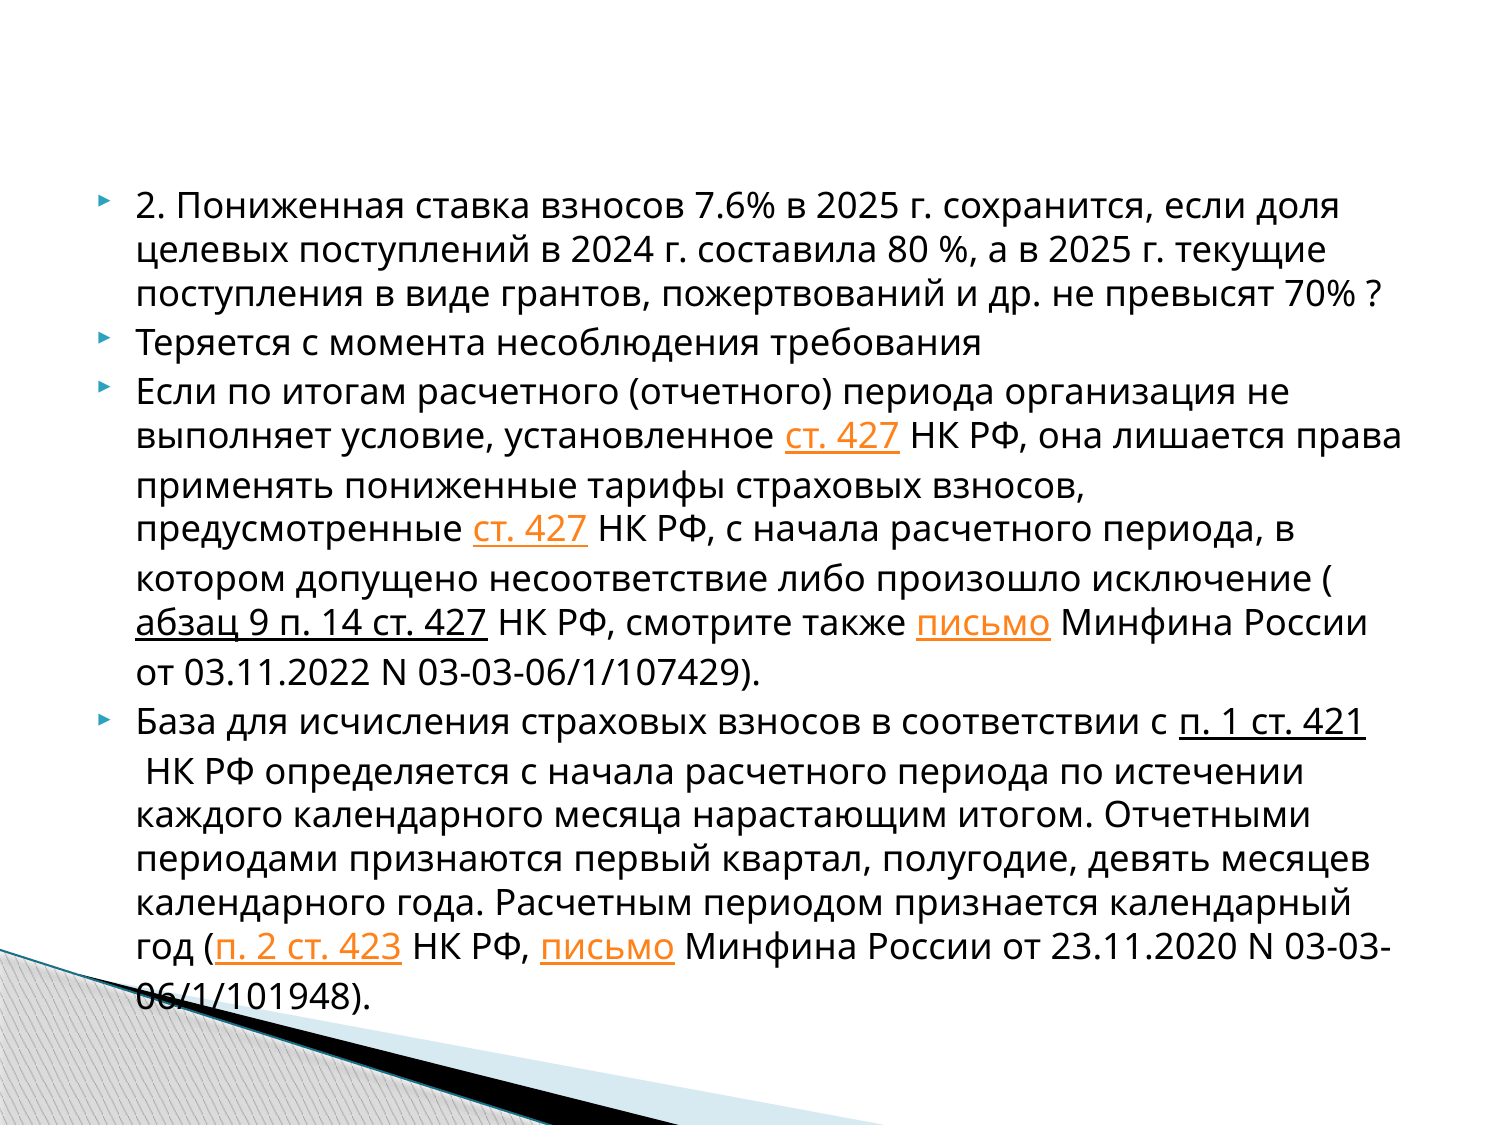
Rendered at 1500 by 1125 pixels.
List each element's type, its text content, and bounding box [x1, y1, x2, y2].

list 2. Пониженная ставка взносов 7.6% в 2025 г. сохранится, если доля целевых поступлений в 2024 г. составила 80 %, а в 2025 г. текущие поступления в виде грантов, пожертвований и др. не превысят 70% ? Теряется с момента несоблюдения требования Если по итогам расчетного (отчетного) периода организация не выполняет условие, установленное ст. 427 НК РФ, она лишается права применять пониженные тарифы страховых взносов, предусмотренные ст. 427 НК РФ, с начала расчетного периода, в котором допущено несоответствие либо произошло исключение (абзац 9 п. 14 ст. 427 НК РФ, смотрите также письмо Минфина России от 03.11.2022 N 03-03-06/1/107429). База для исчисления страховых взносов в соответствии с п. 1 ст. 421 НК РФ определяется с начала расчетного периода по истечении каждого календарного месяца нарастающим итогом. Отчетными периодами признаются первый квартал, полугодие, девять месяцев календарного года. Расчетным периодом признается календарный год (п. 2 ст. 423 НК РФ, письмо Минфина России от 23.11.2020 N 03-03-06/1/101948). [64, 125, 1425, 1038]
